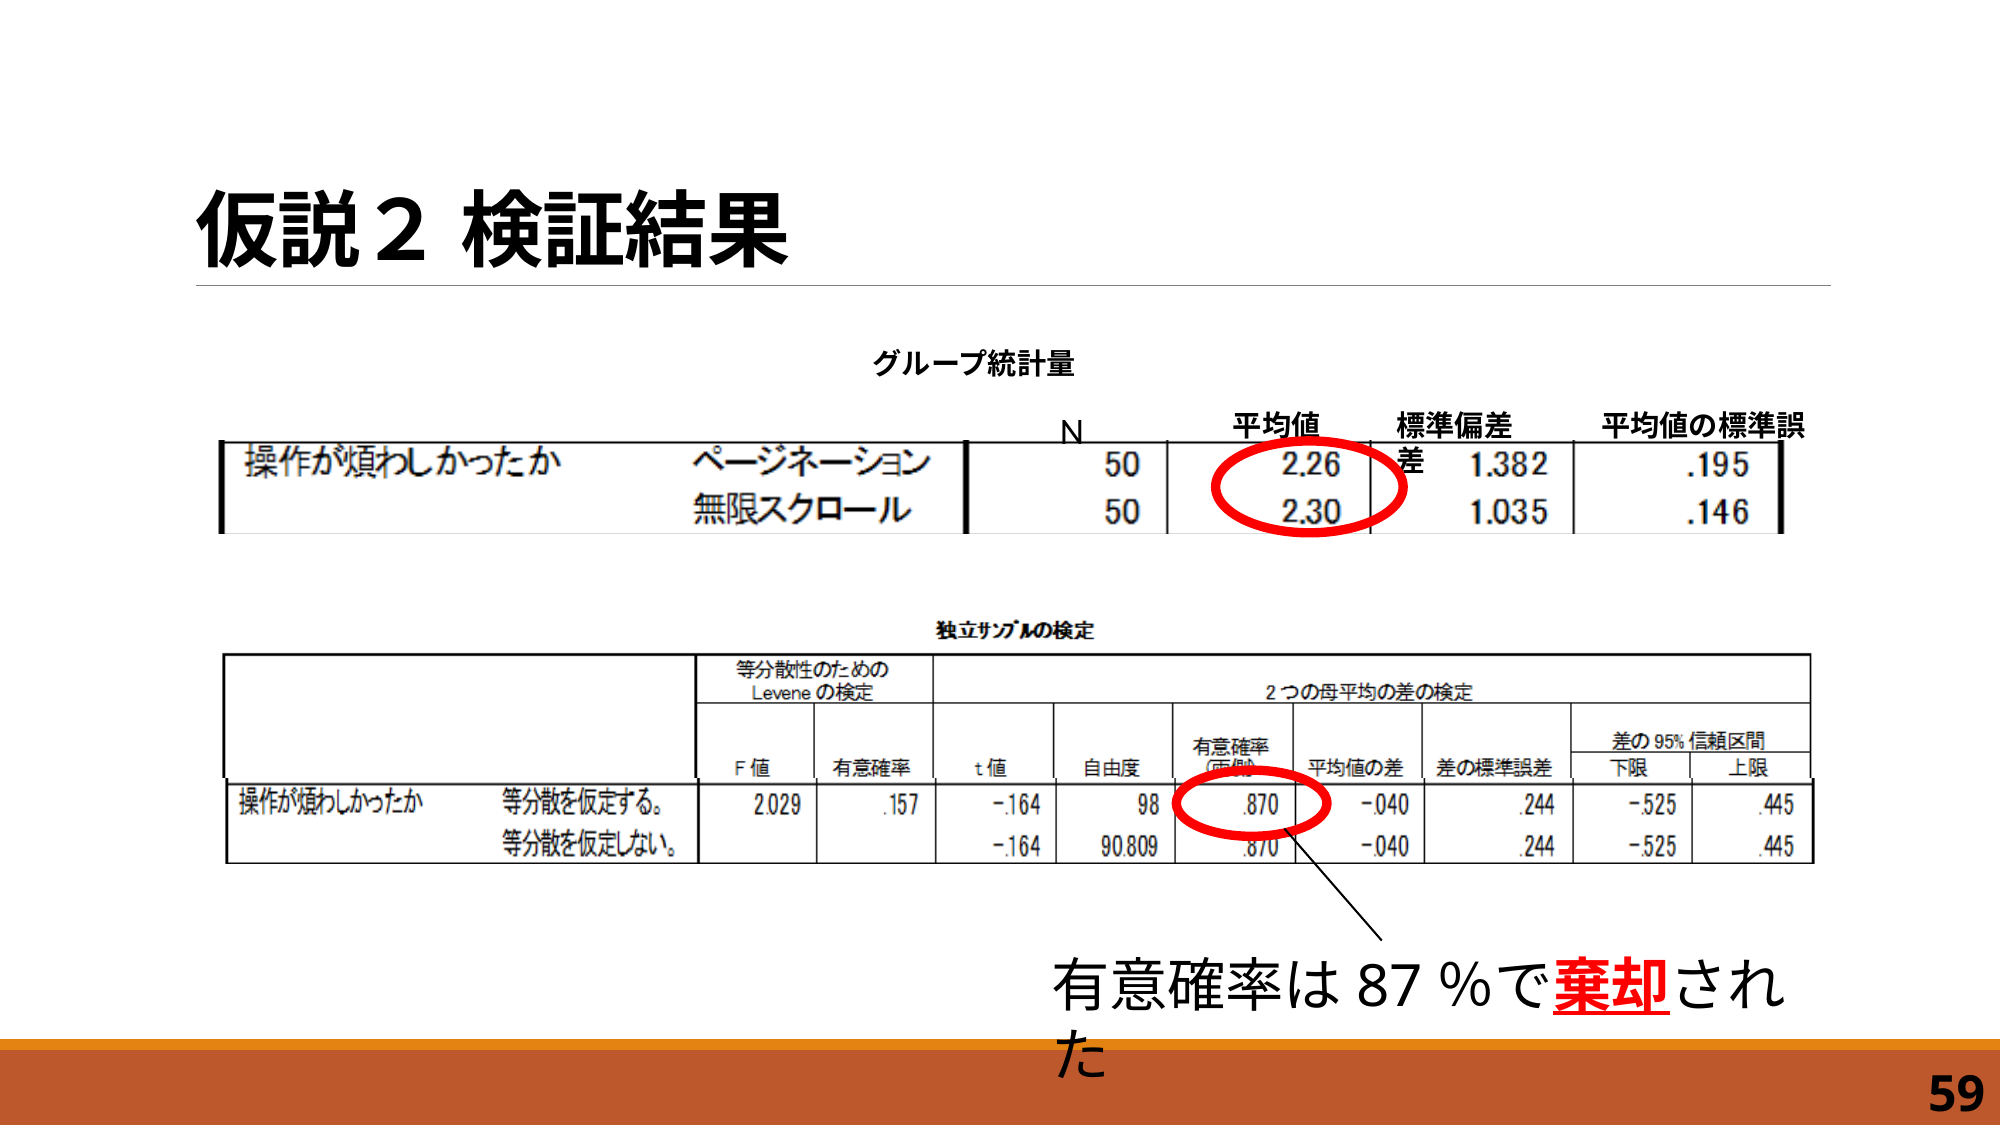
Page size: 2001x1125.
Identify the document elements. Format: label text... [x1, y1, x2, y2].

title 仮説２ 検証結果 [180, 47, 1830, 285]
text_box 平均値 [1217, 399, 1381, 437]
text_box グループ統計量 [857, 337, 1308, 388]
text_box N [1044, 399, 1122, 437]
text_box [1283, 827, 1383, 942]
picture [217, 605, 2000, 864]
text_box 標準偏差 平均値の標準誤差 [1381, 399, 1832, 437]
text_box 有意確率は87％で棄却された [1035, 940, 1840, 1096]
picture [193, 439, 1899, 535]
slide_number 59 [1784, 1065, 2000, 1125]
